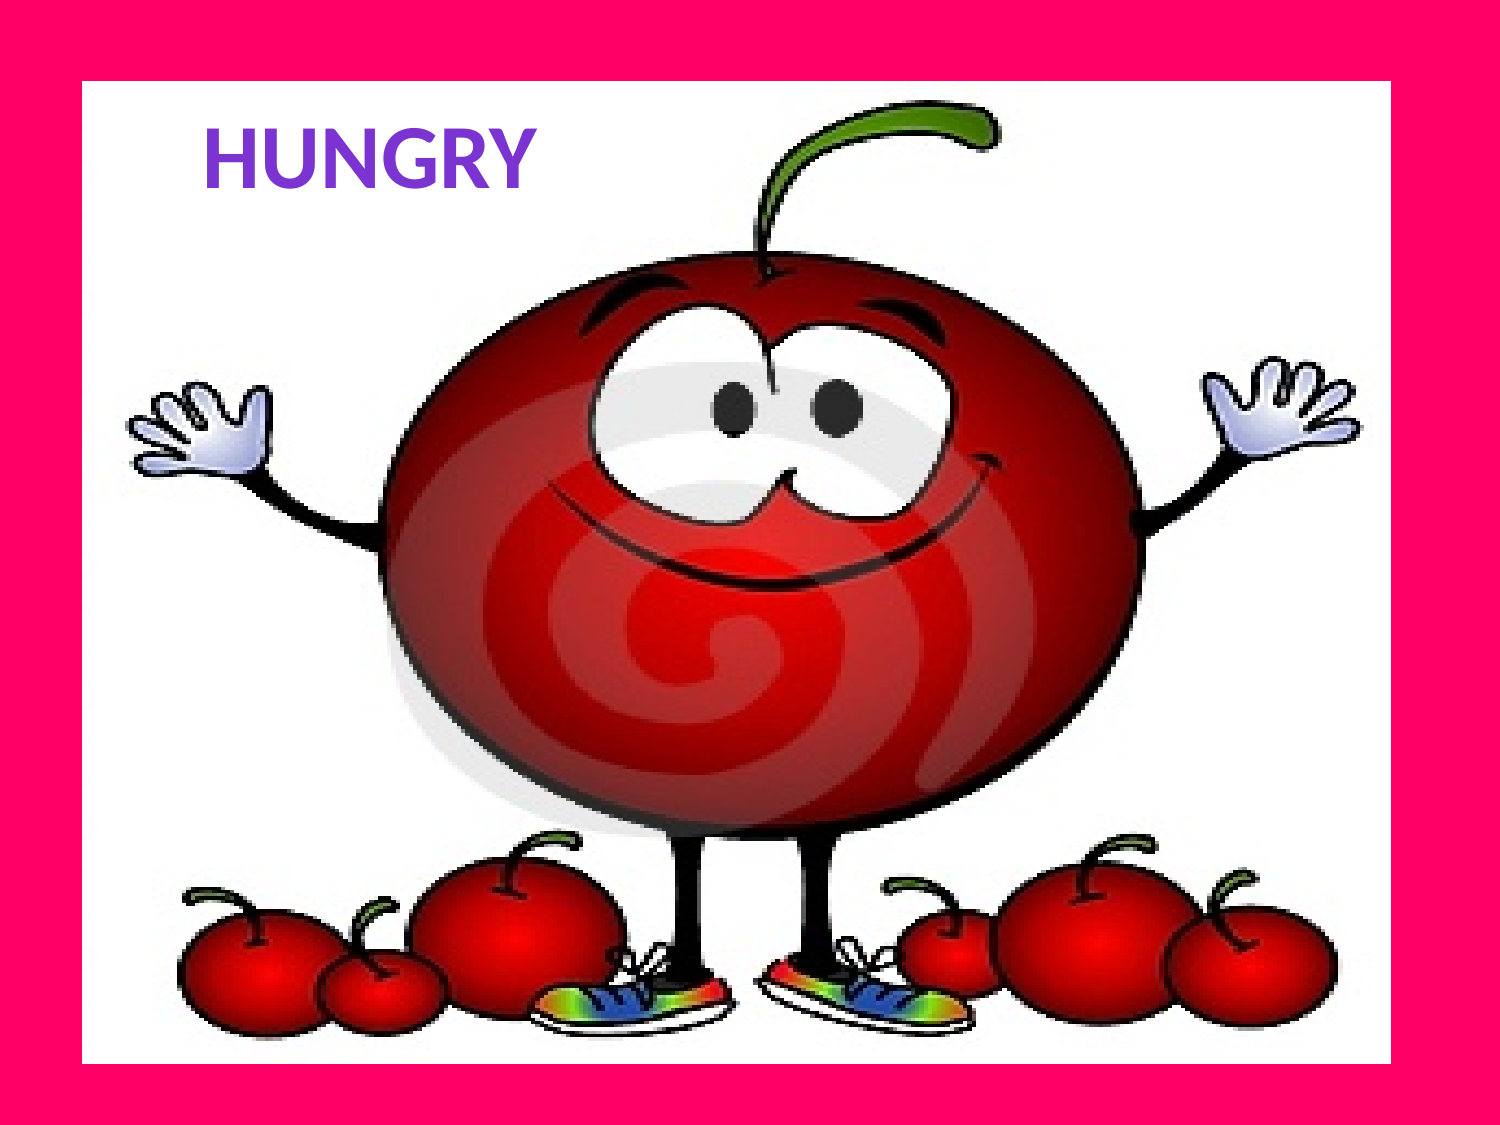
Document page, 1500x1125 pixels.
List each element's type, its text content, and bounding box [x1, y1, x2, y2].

picture [81, 81, 1391, 1064]
title Hungry [0, 58, 1046, 247]
